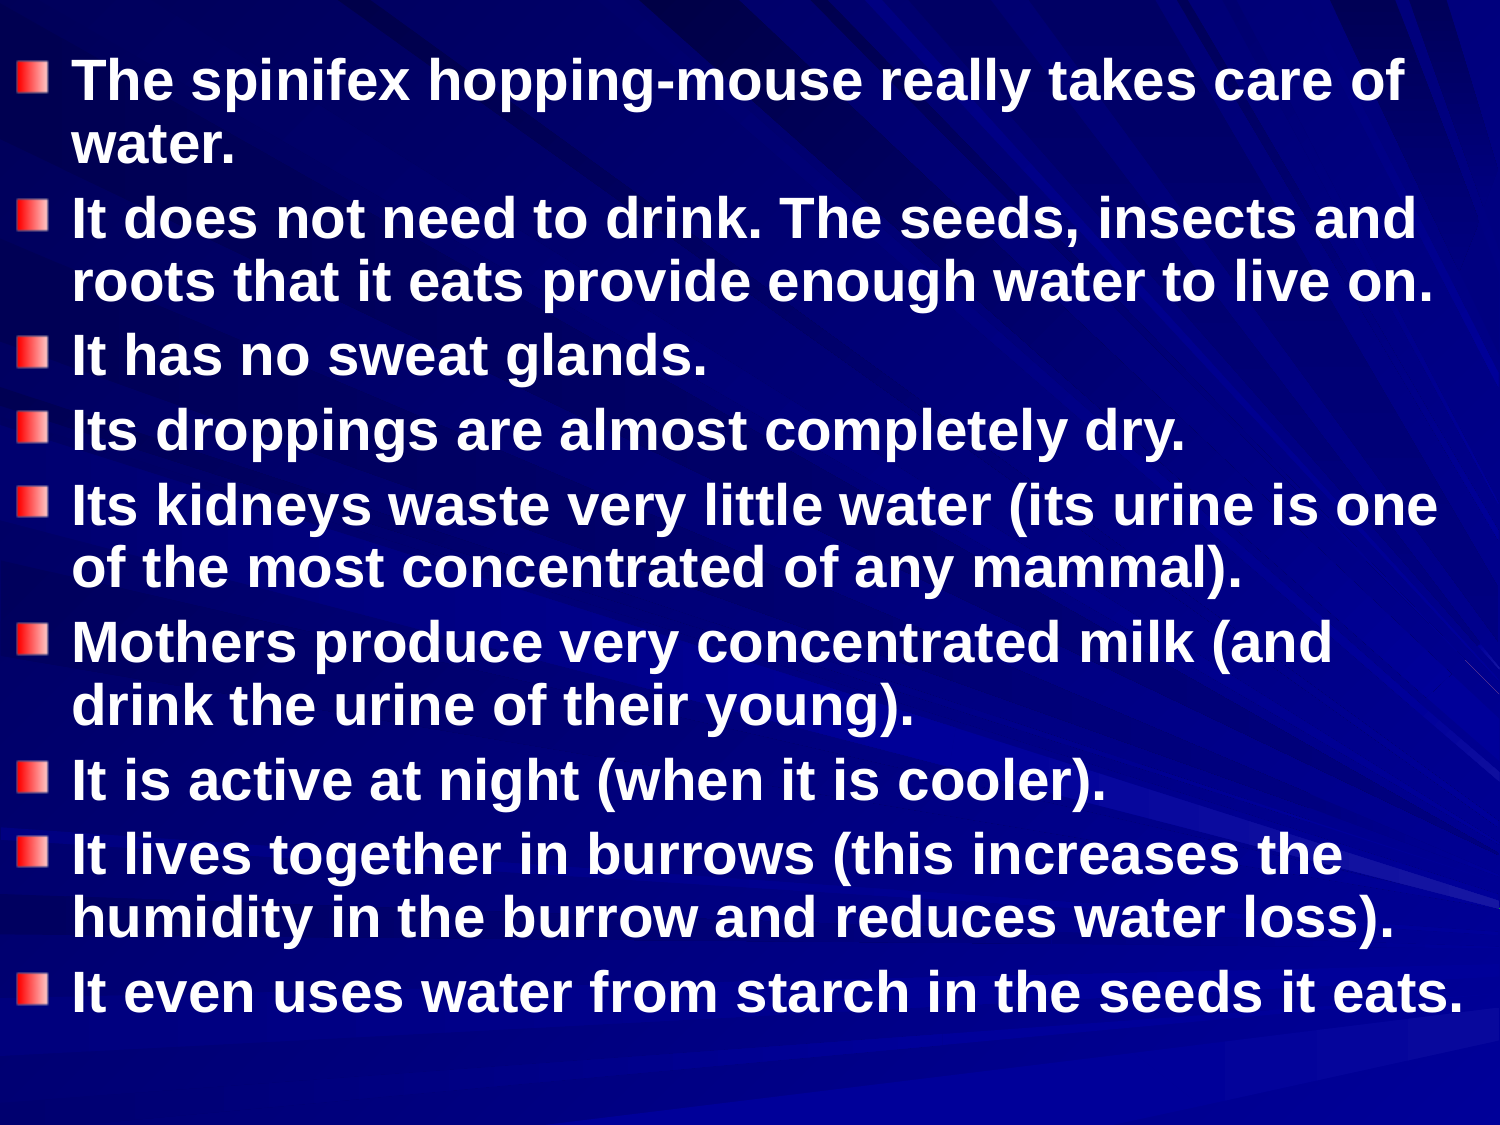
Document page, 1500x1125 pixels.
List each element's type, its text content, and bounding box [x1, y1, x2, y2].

picture [15, 621, 52, 659]
picture [15, 971, 52, 1009]
picture [15, 834, 52, 871]
picture [15, 197, 52, 235]
list The spinifex hopping-mouse really takes care of water. It does not need to drink. The seeds, insects and roots that it eats provide enough water to live on. It has no sweat glands. Its droppings are almost completely dry. Its kidneys waste very little water (its urine is one of the most concentrated of any mammal). Mothers produce very concentrated milk (and drink the urine of their young). It is active at night (when it is cooler). It lives together in burrows (this increases the humidity in the burrow and reduces water loss). It even uses water from starch in the seeds it eats. [0, 42, 1500, 1125]
picture [15, 334, 52, 372]
picture [15, 59, 52, 97]
picture [15, 484, 52, 521]
picture [15, 409, 52, 447]
picture [15, 759, 52, 797]
